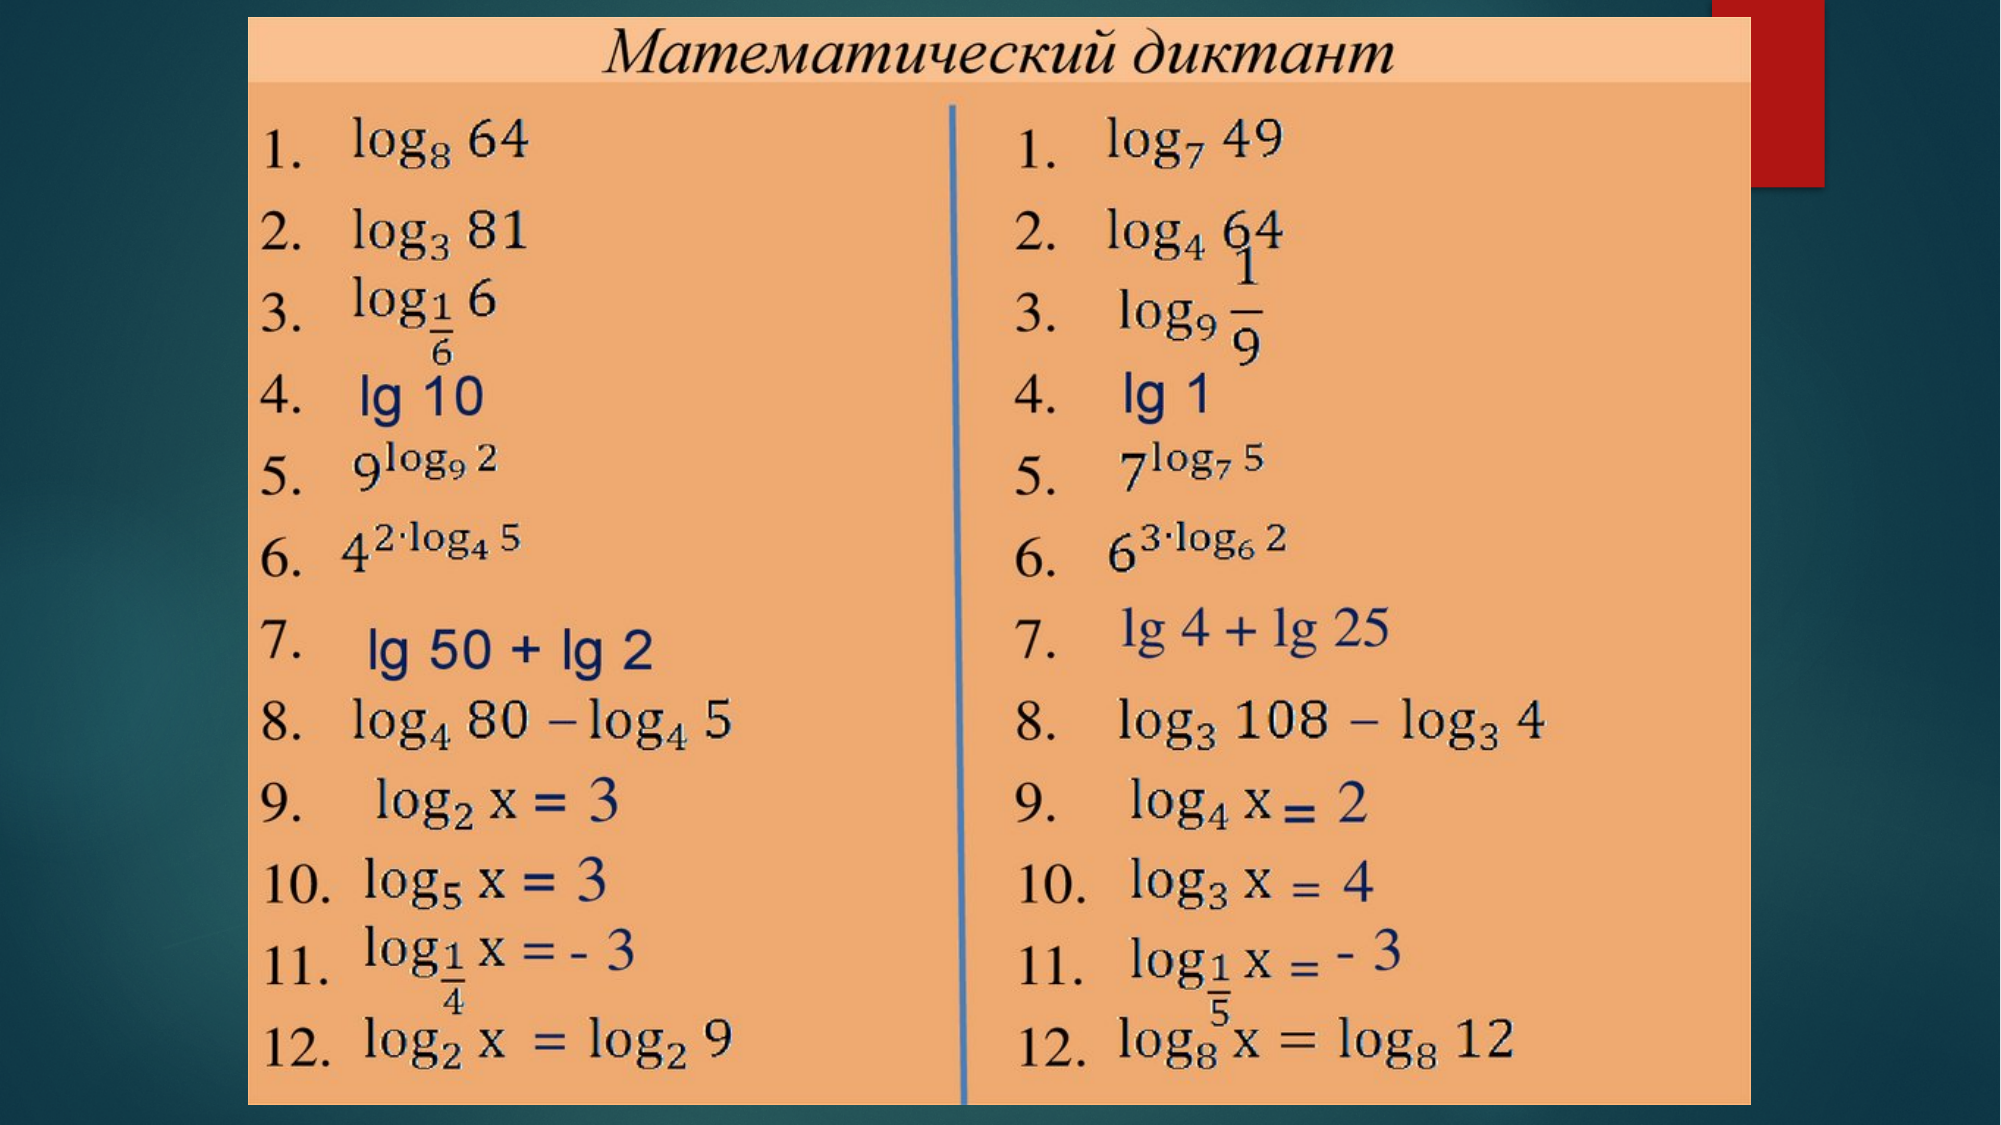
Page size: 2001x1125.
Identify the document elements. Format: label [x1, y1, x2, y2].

picture [0, 0, 1752, 1125]
